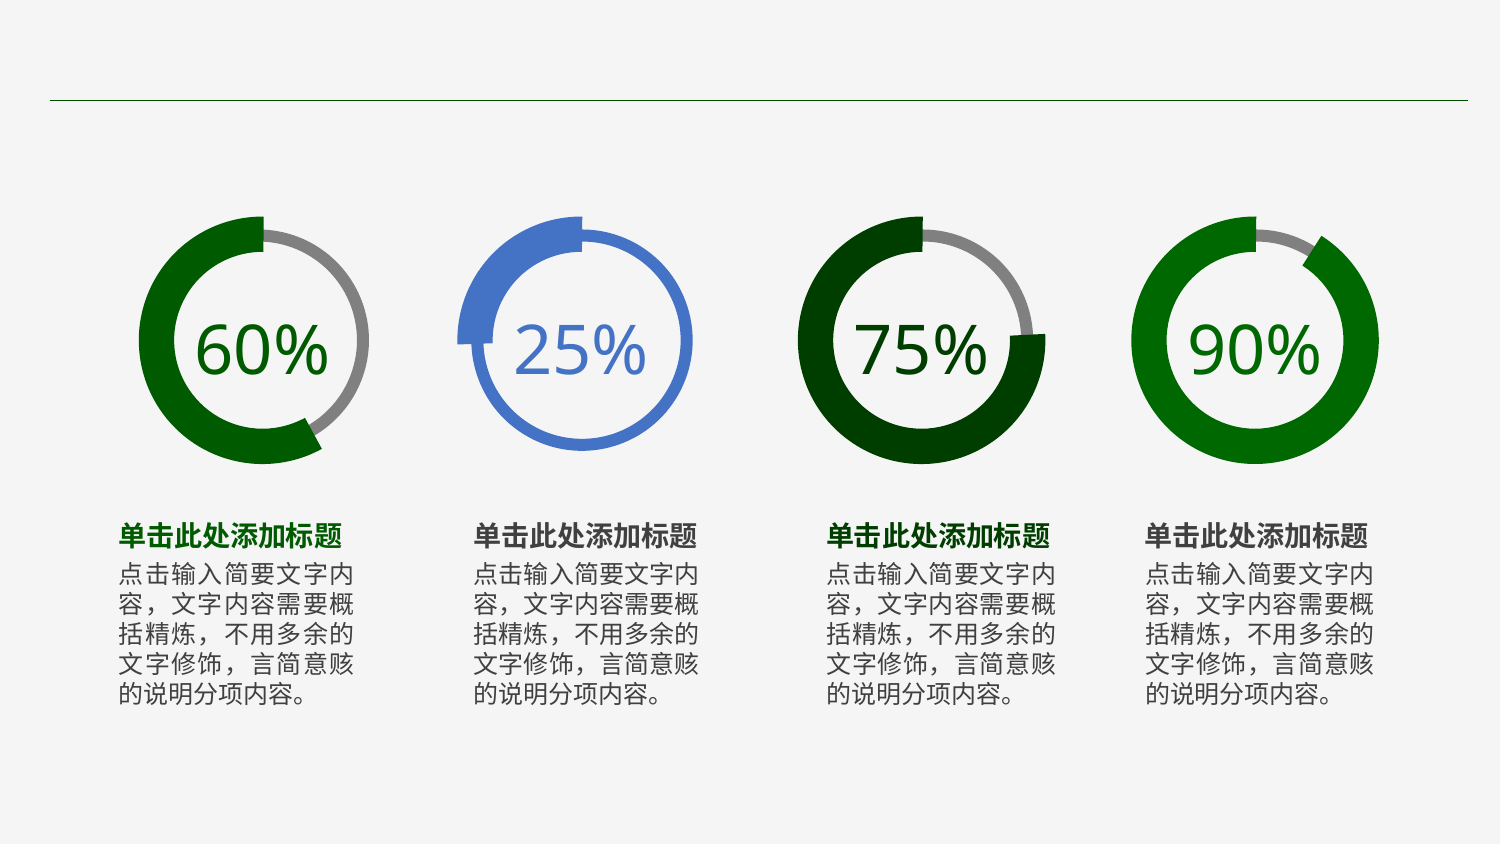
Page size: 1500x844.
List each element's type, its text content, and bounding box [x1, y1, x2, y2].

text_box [457, 216, 705, 464]
text_box 点击输入简要文字内容，文字内容需要概括精炼，不用多余的文字修饰，言简意赅的说明分项内容。 [1130, 560, 1390, 716]
text_box 点击输入简要文字内容，文字内容需要概括精炼，不用多余的文字修饰，言简意赅的说明分项内容。 [811, 560, 1072, 716]
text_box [1131, 216, 1379, 464]
text_box 单击此处添加标题 [1129, 511, 1410, 560]
text_box 点击输入简要文字内容，文字内容需要概括精炼，不用多余的文字修饰，言简意赅的说明分项内容。 [103, 560, 370, 716]
text_box 单击此处添加标题 [458, 511, 739, 560]
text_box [797, 216, 1046, 464]
text_box 点击输入简要文字内容，文字内容需要概括精炼，不用多余的文字修饰，言简意赅的说明分项内容。 [459, 560, 715, 716]
text_box 单击此处添加标题 [811, 511, 1091, 560]
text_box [138, 216, 387, 464]
text_box 单击此处添加标题 [103, 511, 389, 560]
